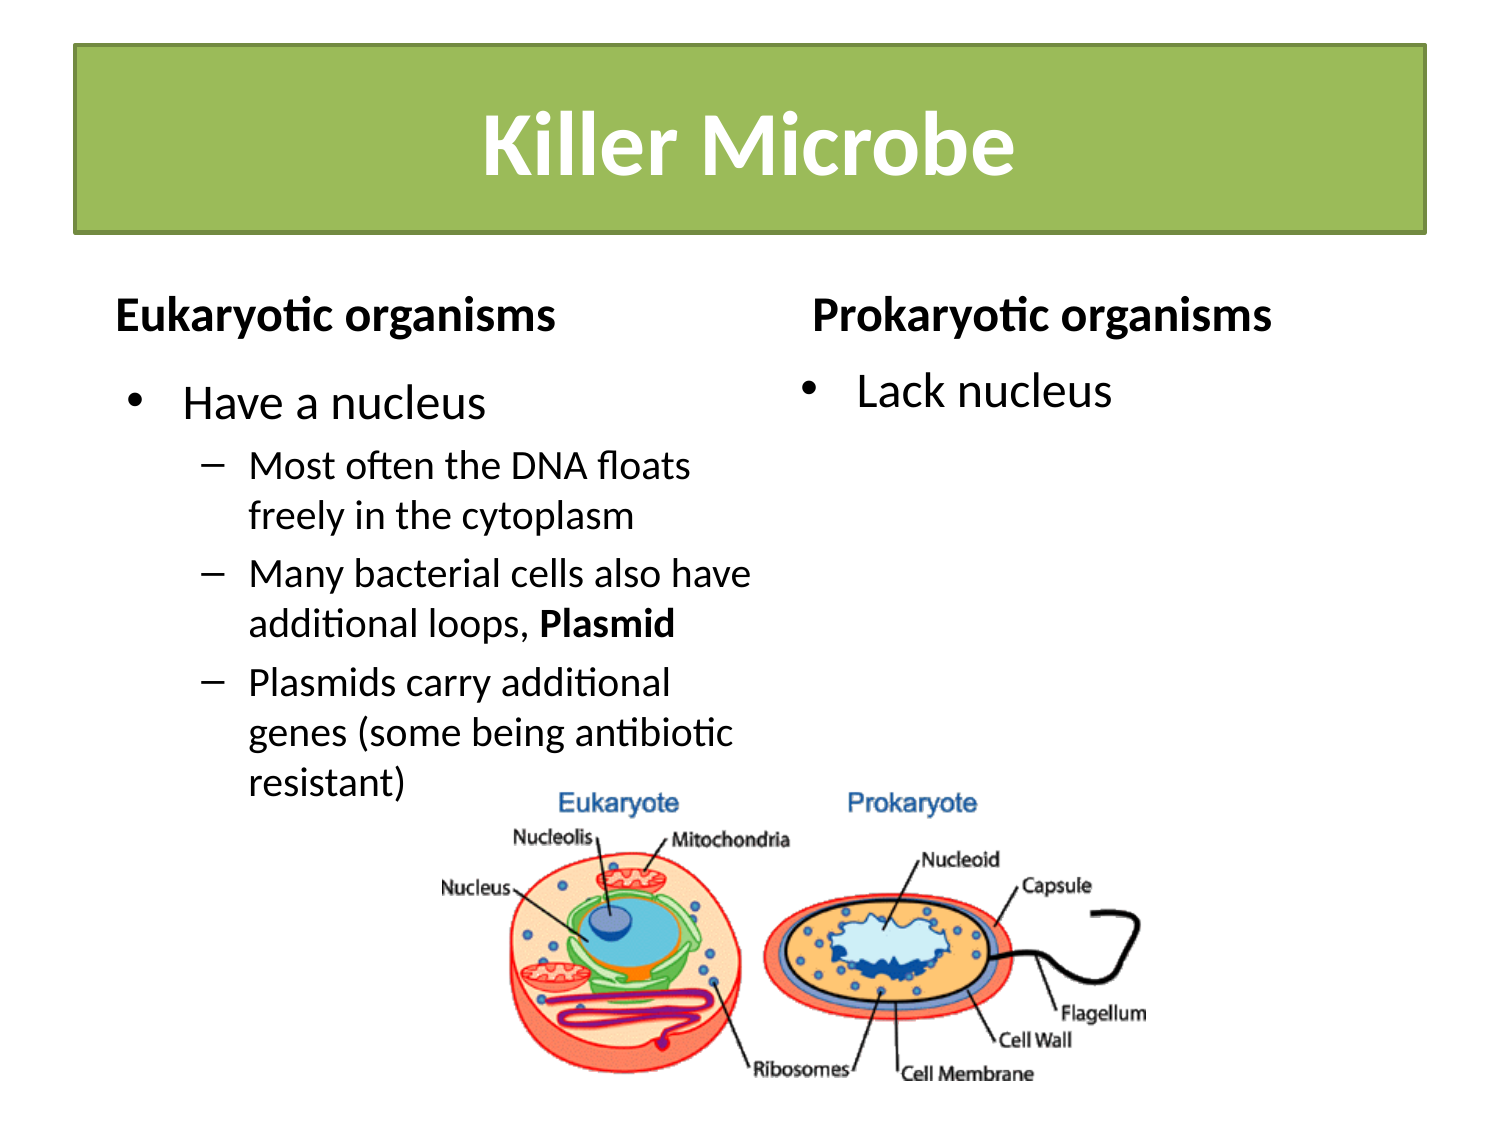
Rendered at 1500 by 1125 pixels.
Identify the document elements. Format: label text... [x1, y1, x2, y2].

list Prokaryotic organisms [797, 243, 1460, 349]
list Lack nucleus [785, 349, 1449, 999]
list Have a nucleus Most often the DNA floats freely in the cytoplasm Many bacterial cells also have additional loops, Plasmid Plasmids carry additional genes (some being antibiotic resistant) [111, 361, 775, 1010]
picture [442, 786, 1147, 1081]
title Killer Microbe [73, 43, 1427, 235]
list Eukaryotic organisms [100, 243, 764, 349]
